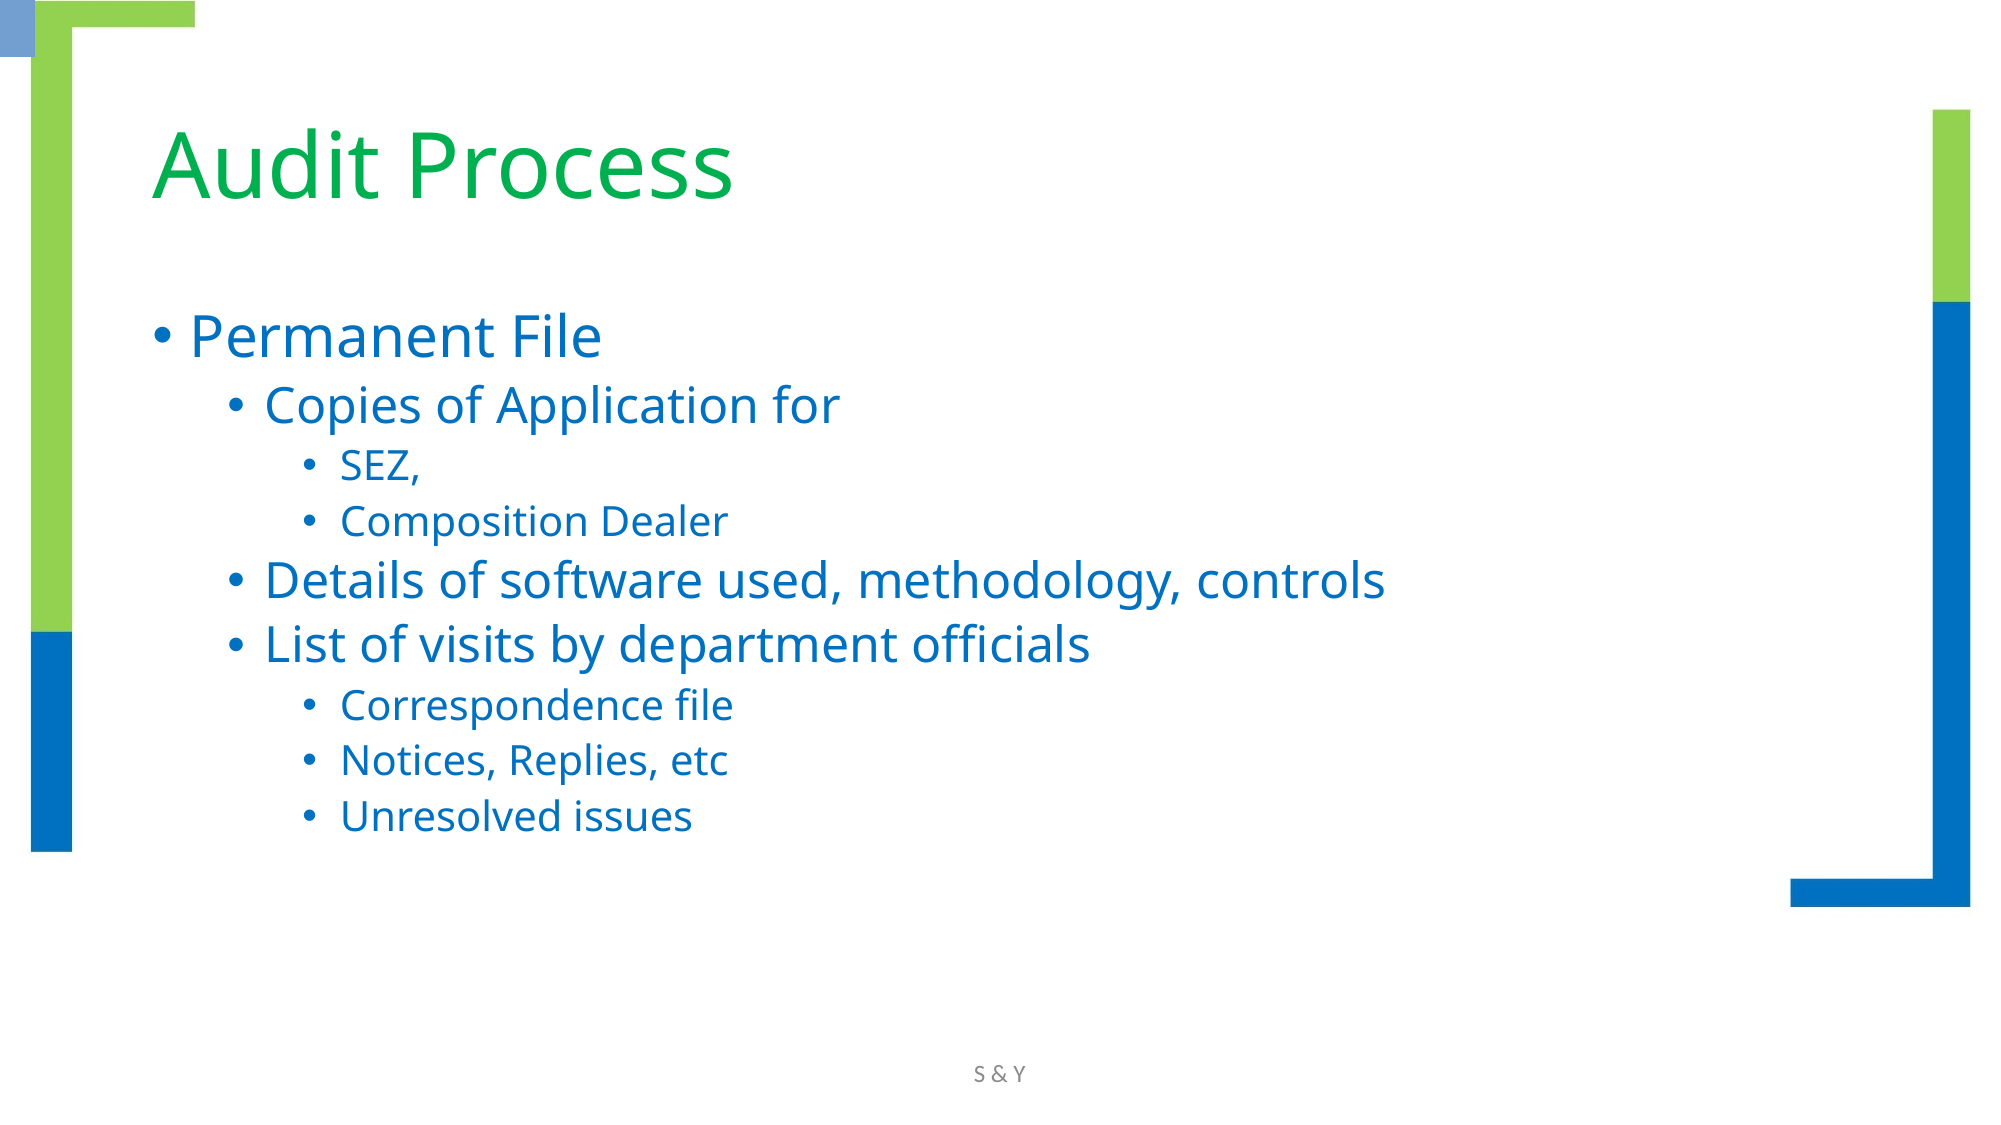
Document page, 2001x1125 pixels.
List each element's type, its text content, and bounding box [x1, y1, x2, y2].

title Audit Process [137, 59, 1863, 278]
list Permanent File Copies of Application for SEZ, Composition Dealer Details of software used, methodology, controls List of visits by department officials Correspondence file Notices, Replies, etc Unresolved issues [137, 299, 1863, 1014]
picture [0, 0, 2001, 1125]
footer S & Y [662, 1042, 1338, 1103]
